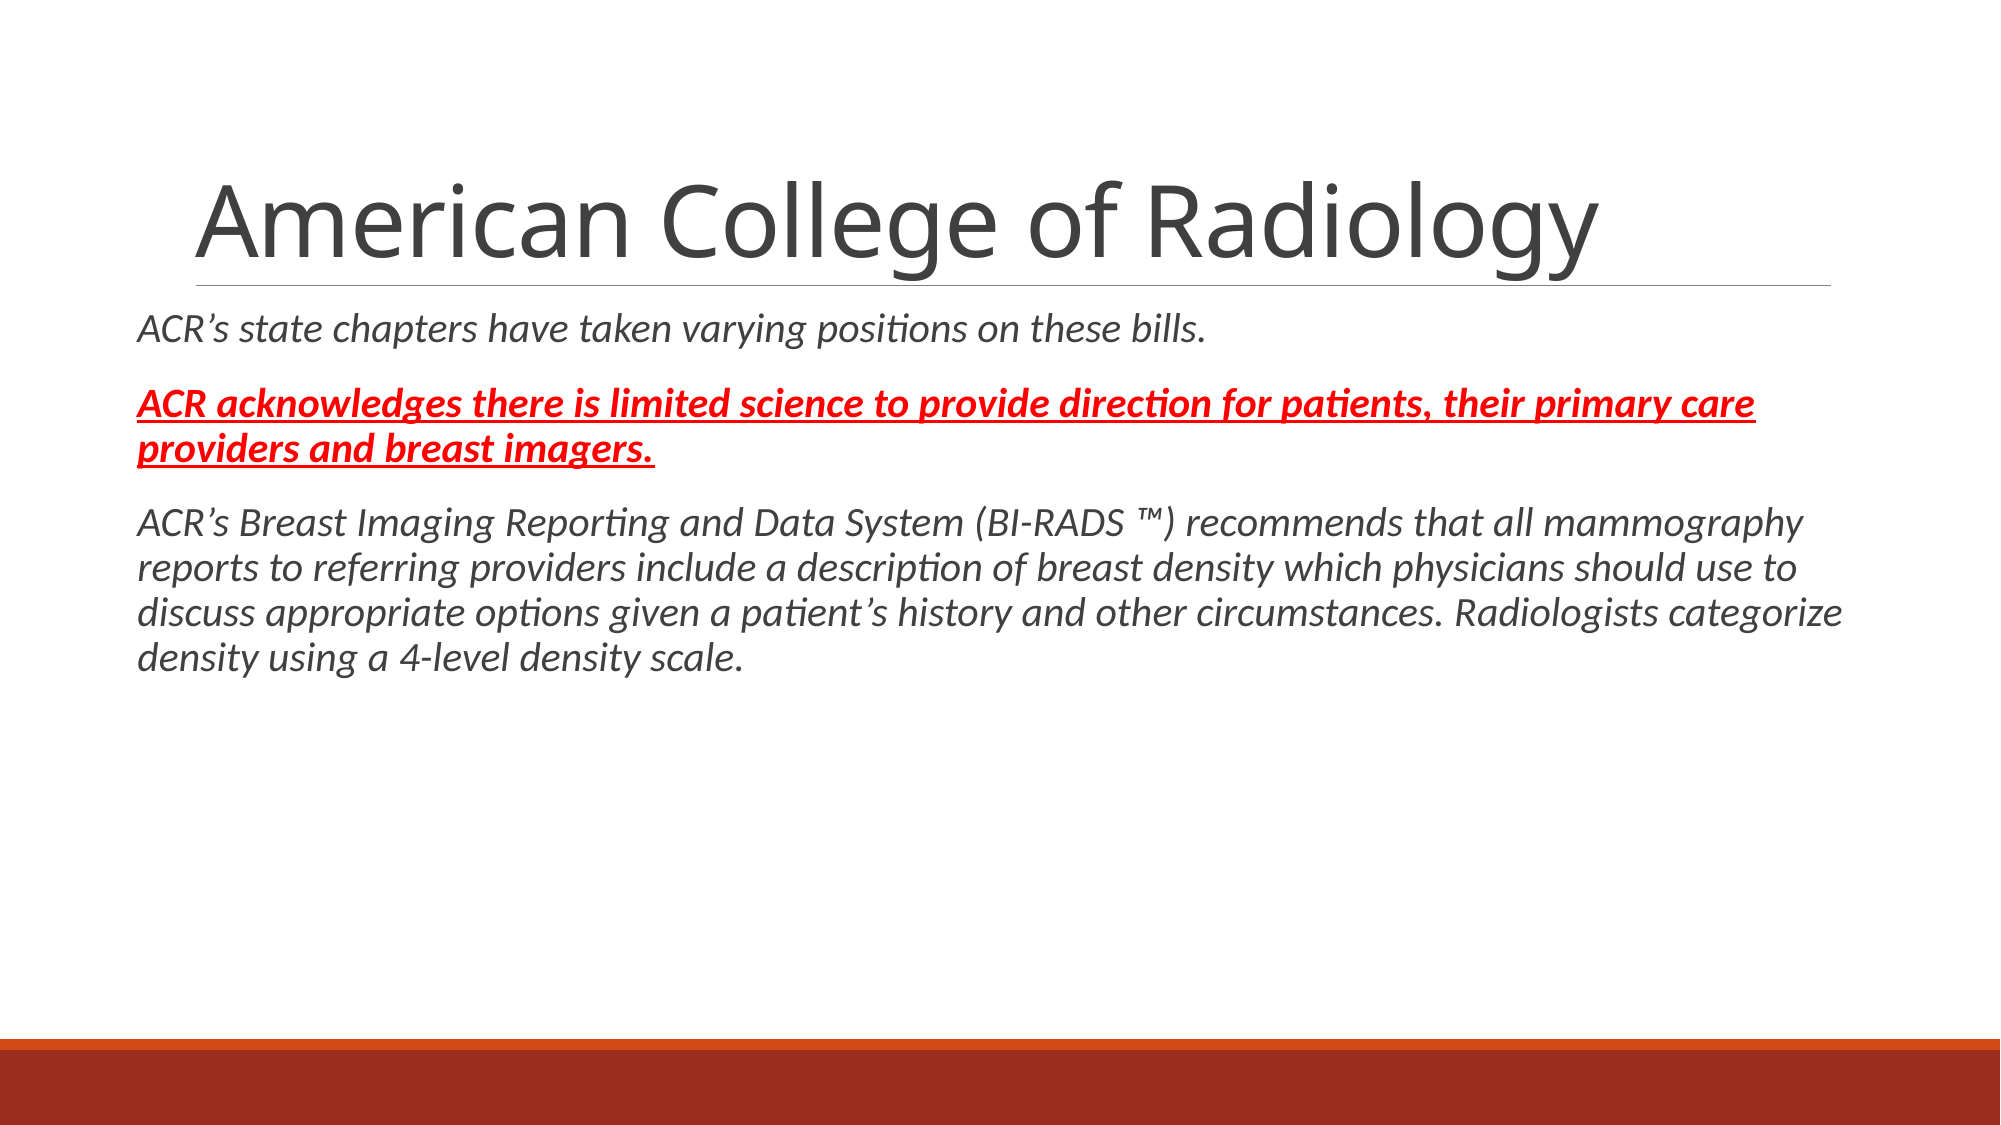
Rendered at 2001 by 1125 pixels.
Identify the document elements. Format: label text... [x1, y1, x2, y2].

list ACR’s state chapters have taken varying positions on these bills. ACR acknowledges there is limited science to provide direction for patients, their primary care providers and breast imagers. ACR’s Breast Imaging Reporting and Data System (BI-RADS ™) recommends that all mammography reports to referring providers include a description of breast density which physicians should use to discuss appropriate options given a patient’s history and other circumstances. Radiologists categorize density using a 4-level density scale. [137, 299, 1863, 835]
title American College of Radiology [180, 47, 1830, 285]
